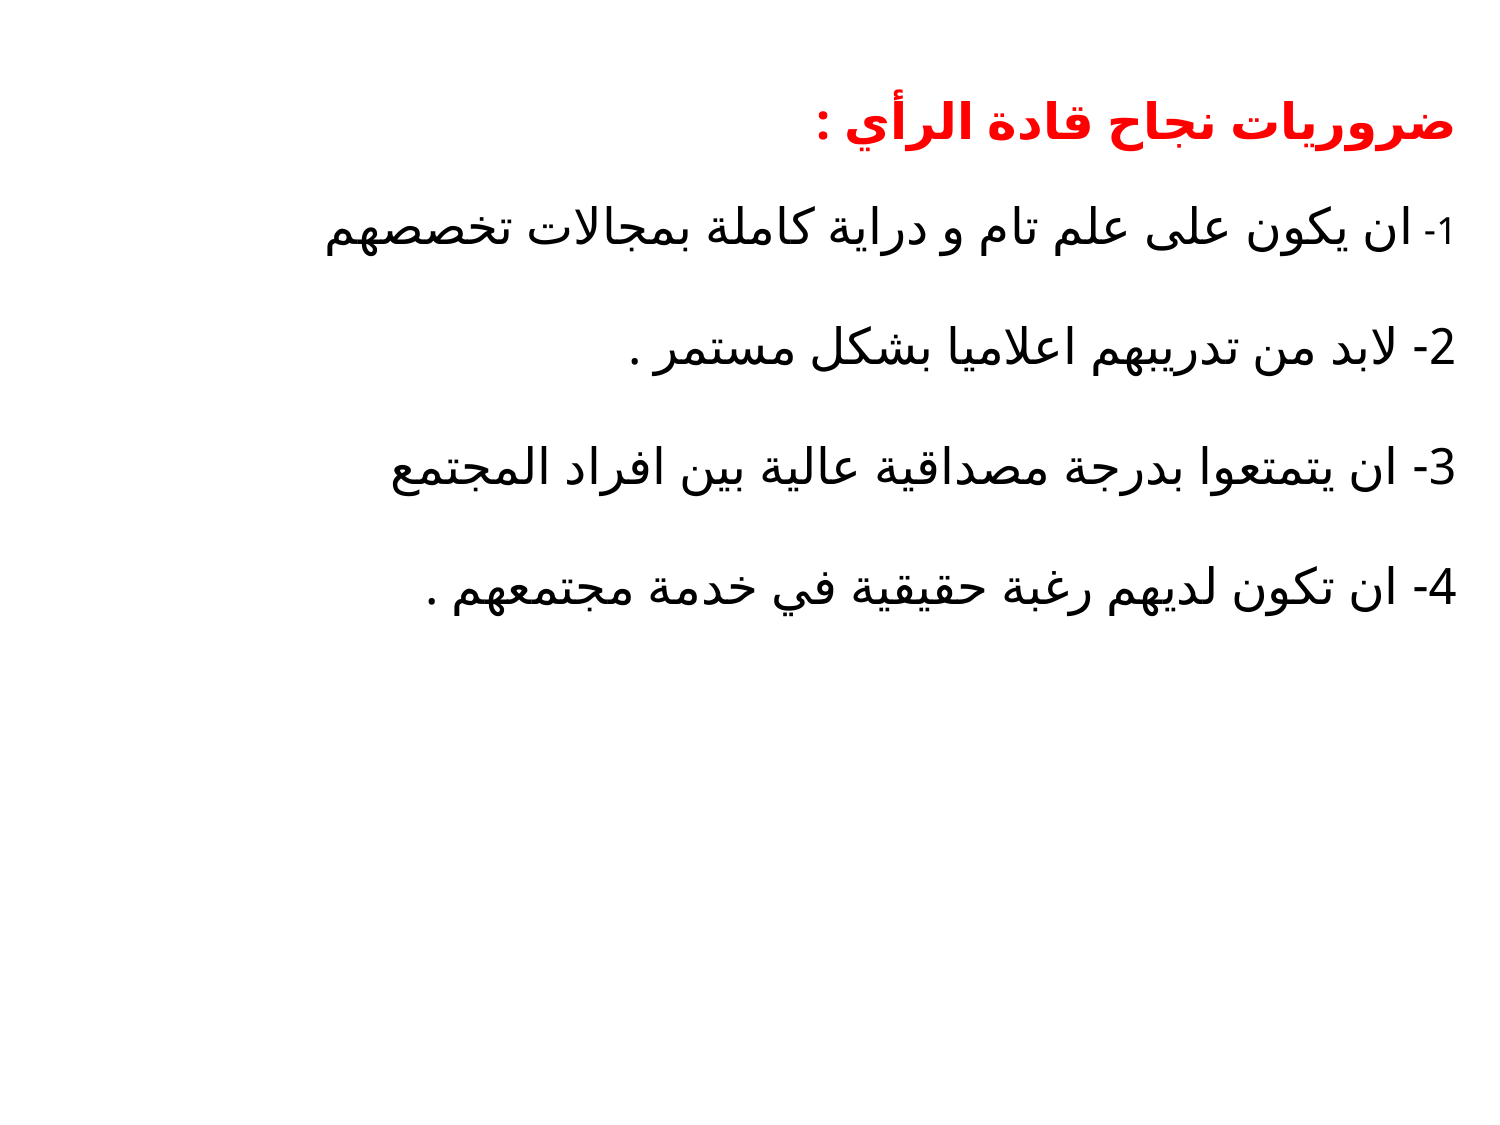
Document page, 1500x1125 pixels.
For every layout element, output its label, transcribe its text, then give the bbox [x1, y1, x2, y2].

text_box ضروريات نجاح قادة الرأي : 1- ان يكون على علم تام و دراية كاملة بمجالات تخصصهم 2- لابد من تدريبهم اعلاميا بشكل مستمر . 3- ان يتمتعوا بدرجة مصداقية عالية بين افراد المجتمع 4- ان تكون لديهم رغبة حقيقية في خدمة مجتمعهم . [70, 81, 1472, 712]
